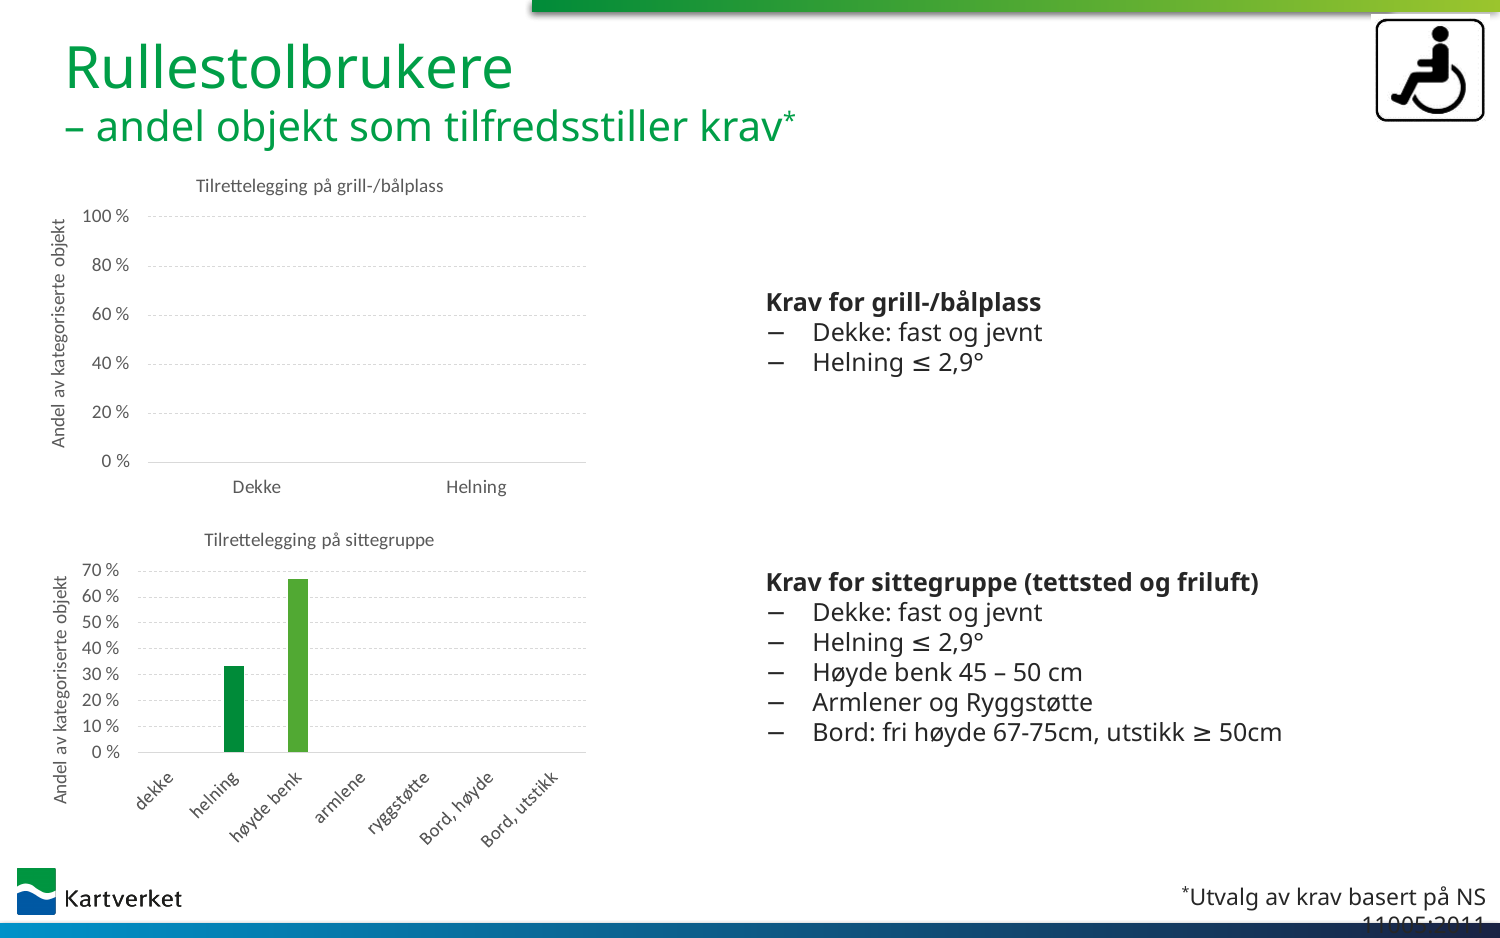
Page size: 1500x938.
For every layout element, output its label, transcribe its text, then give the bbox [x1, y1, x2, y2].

text_box Krav for sittegruppe (tettsted og friluft) Dekke: fast og jevnt Helning ≤ 2,9° Høyde benk 45 – 50 cm Armlener og Ryggstøtte Bord: fri høyde 67-75cm, utstikk ≥ 50cm [750, 559, 1500, 754]
picture [41, 166, 597, 505]
text_box *Utvalg av krav basert på NS 11005:2011 [1068, 873, 1500, 938]
picture [41, 520, 597, 859]
text_box Krav for grill-/bålplass Dekke: fast og jevnt Helning ≤ 2,9° [750, 279, 1452, 384]
text_box Rullestolbrukere – andel objekt som tilfredsstiller krav* [49, 14, 1431, 158]
picture [1371, 13, 1491, 127]
